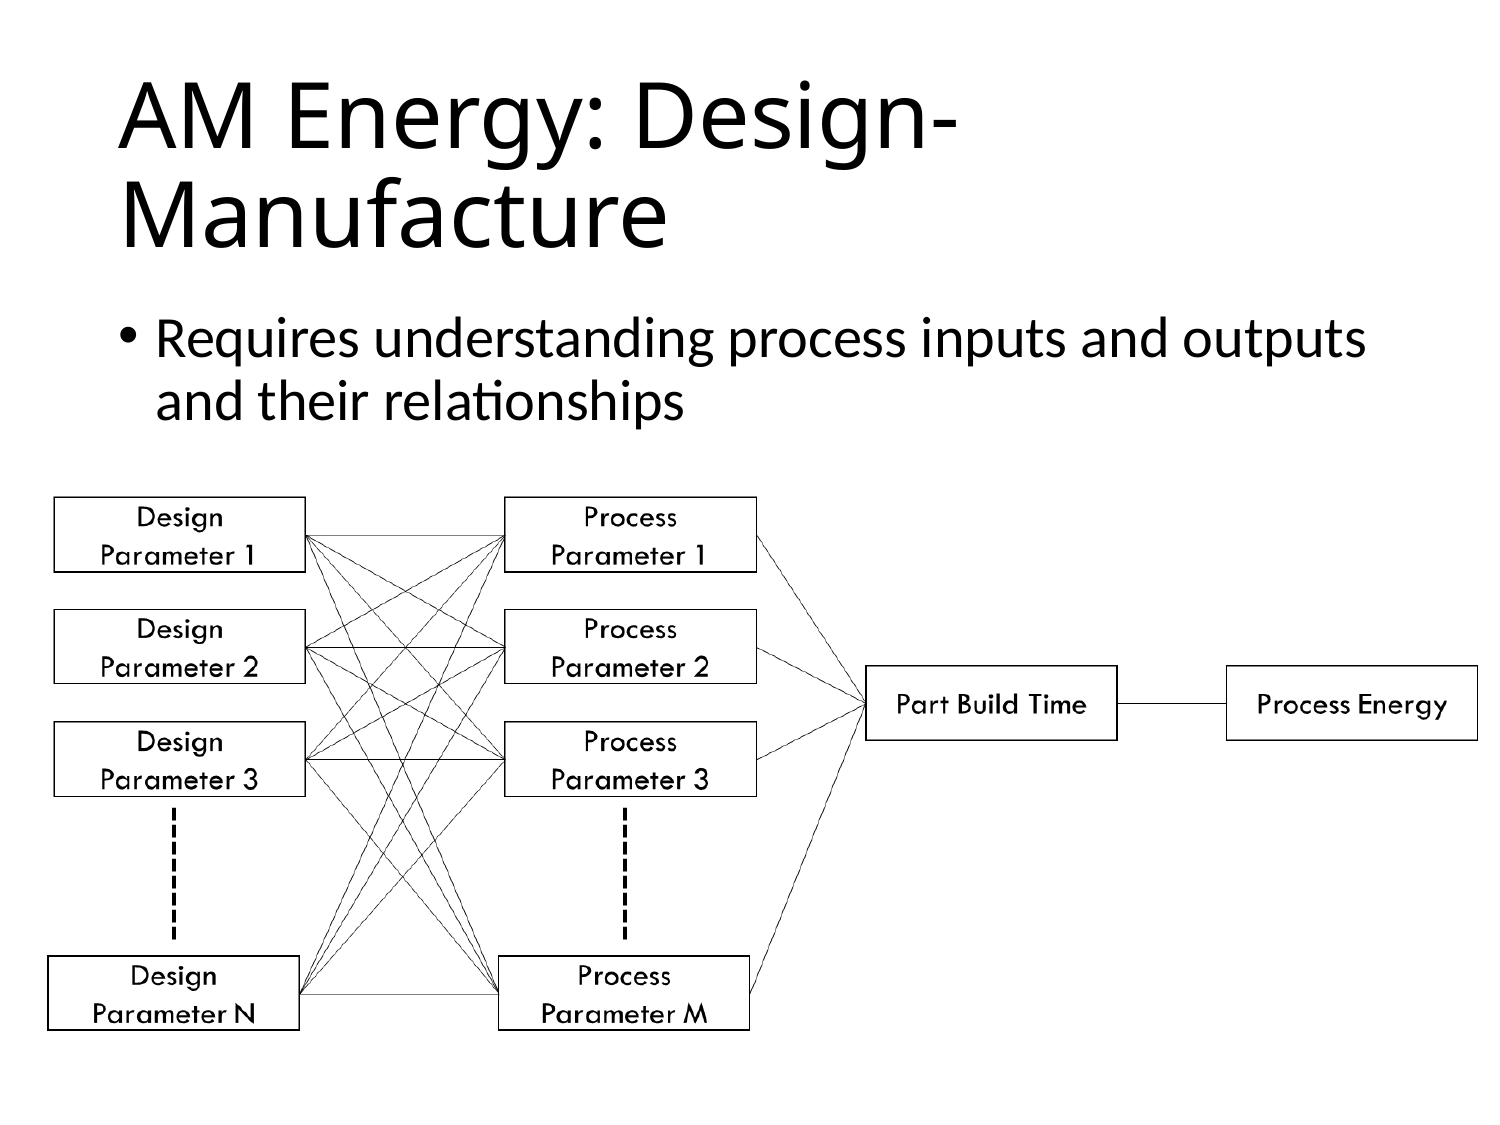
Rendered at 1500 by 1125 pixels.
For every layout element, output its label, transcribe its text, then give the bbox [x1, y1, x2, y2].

list Requires understanding process inputs and outputs and their relationships [103, 299, 1397, 485]
picture [47, 485, 1478, 1051]
title AM Energy: Design-Manufacture [103, 59, 1397, 278]
